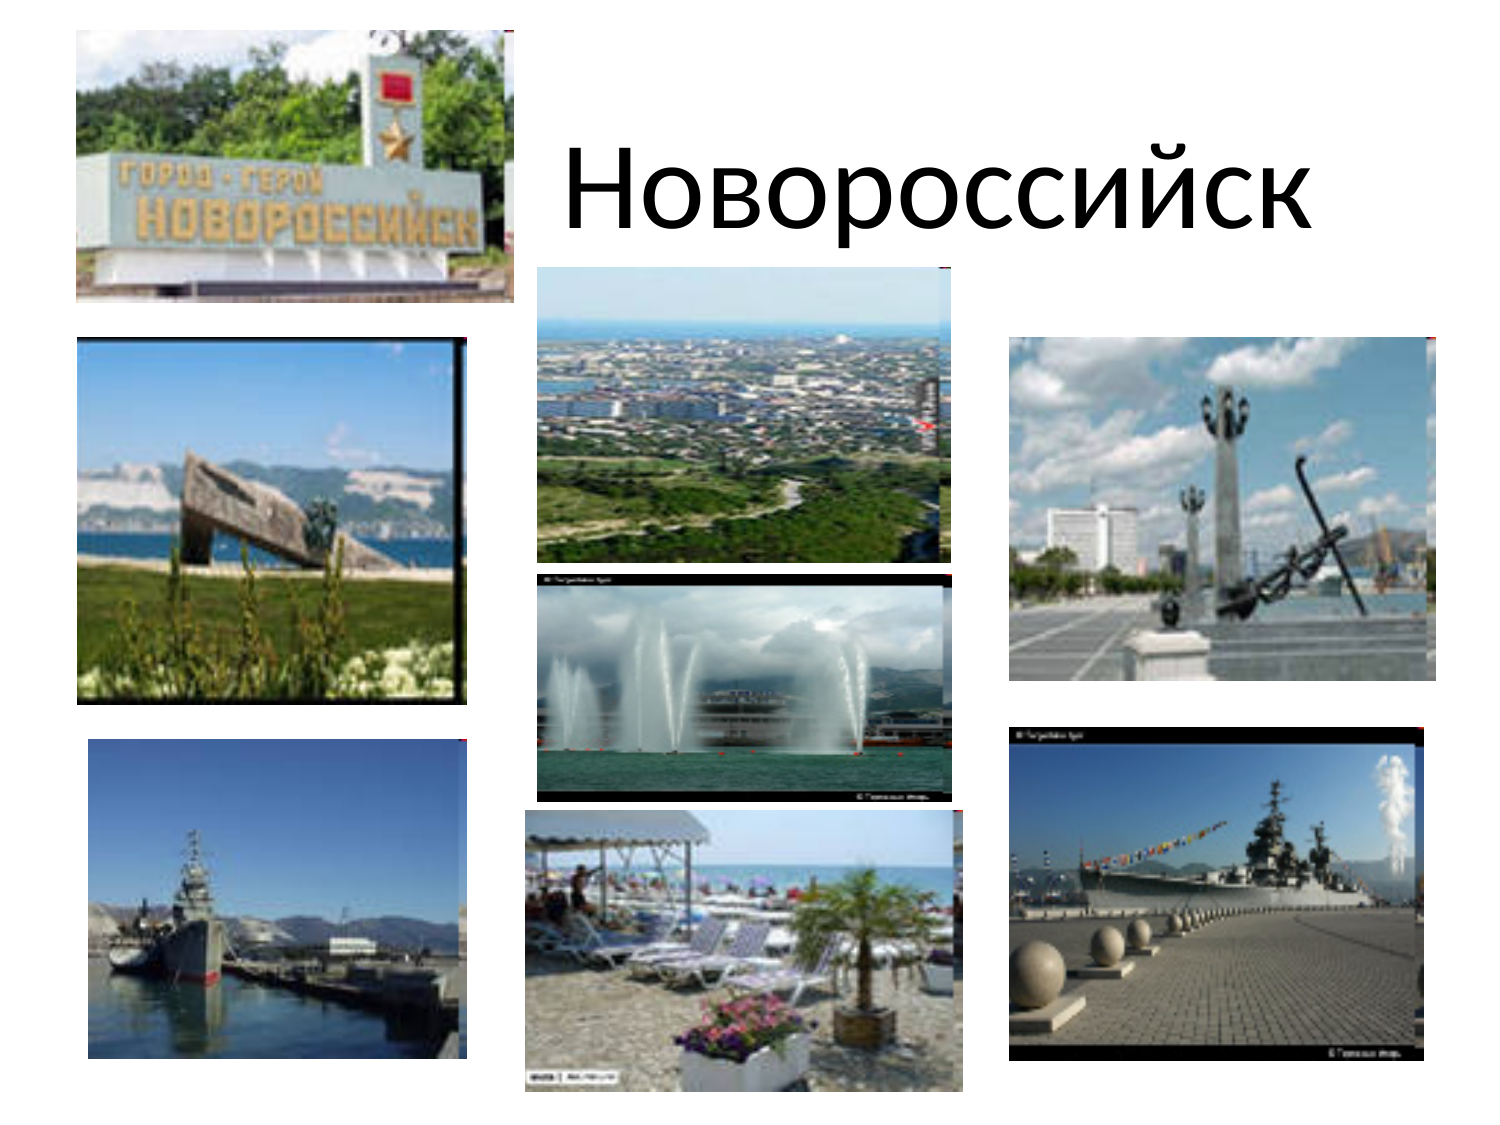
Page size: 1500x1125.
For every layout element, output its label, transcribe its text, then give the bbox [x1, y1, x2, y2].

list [77, 337, 467, 705]
picture [525, 810, 963, 1092]
picture [537, 573, 952, 803]
picture [1009, 727, 1424, 1061]
picture [88, 739, 467, 1059]
title Новороссийск [64, 78, 71, 279]
title Новороссийск [519, 78, 1415, 279]
picture [76, 30, 514, 303]
picture [1009, 337, 1436, 681]
picture [537, 266, 951, 563]
